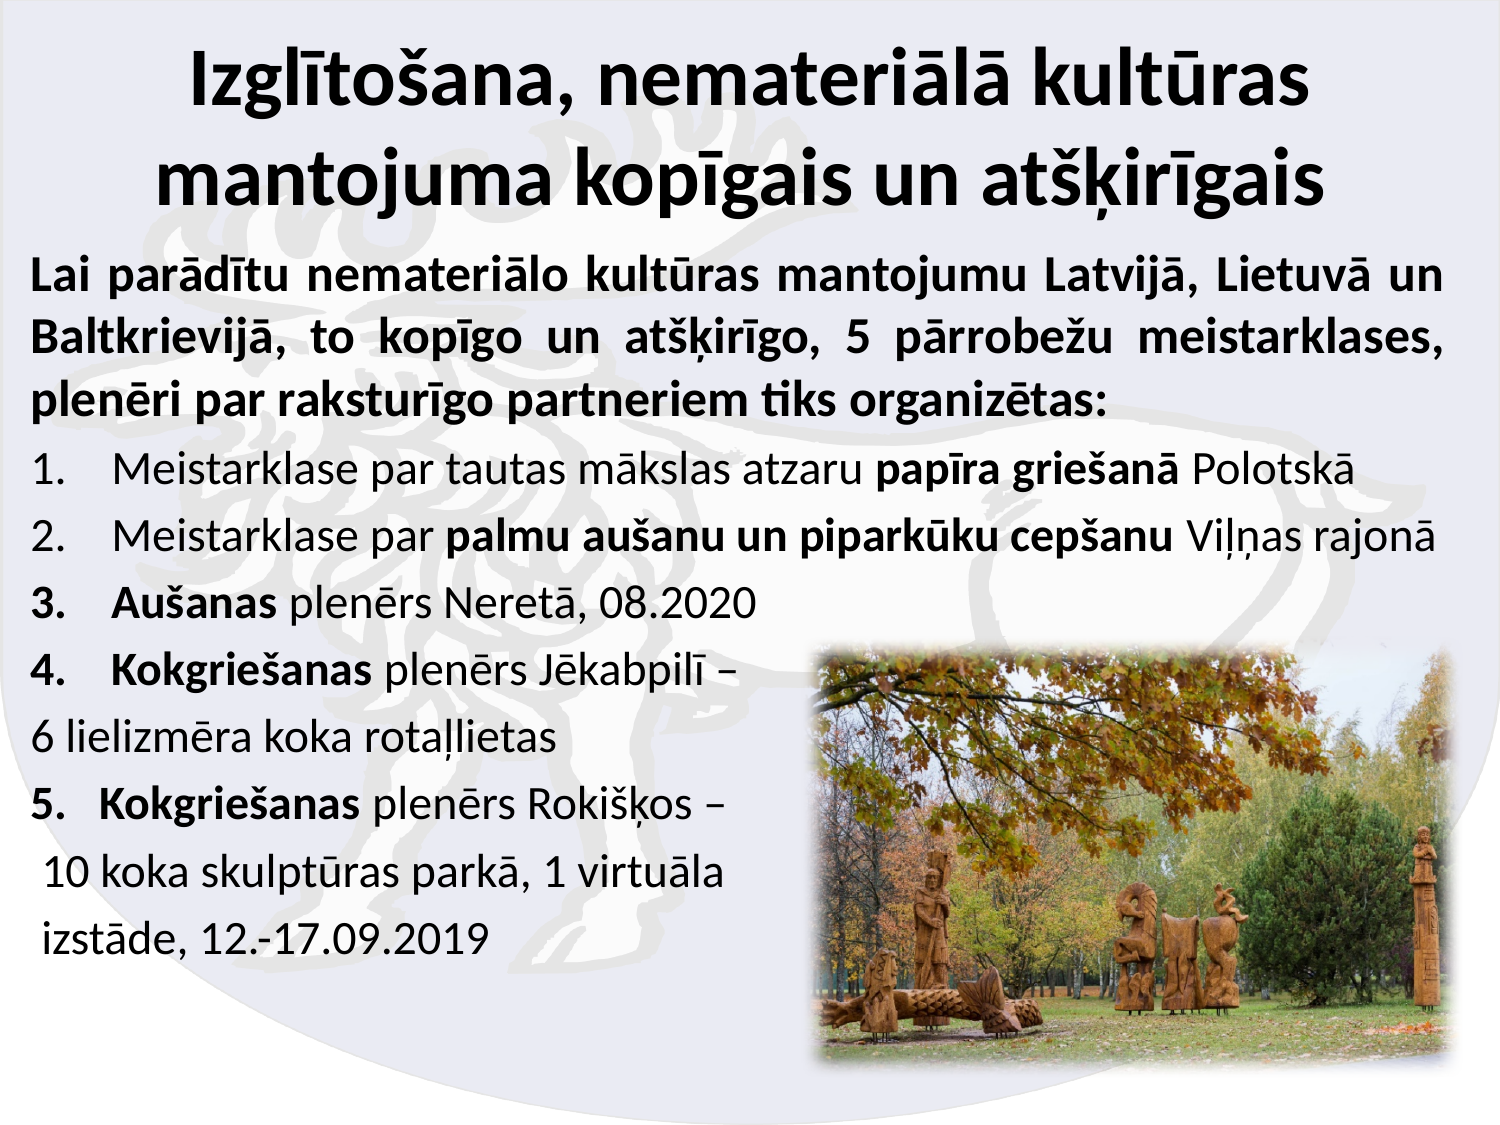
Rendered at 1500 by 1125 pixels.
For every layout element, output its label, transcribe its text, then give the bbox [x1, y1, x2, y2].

picture [800, 636, 1463, 1078]
title Izglītošana, nemateriālā kultūras mantojuma kopīgais un atšķirīgais [23, 19, 1477, 225]
list Lai parādītu nemateriālo kultūras mantojumu Latvijā, Lietuvā un Baltkrievijā, to kopīgo un atšķirīgo, 5 pārrobežu meistarklases, plenēri par raksturīgo partneriem tiks organizētas: Meistarklase par tautas mākslas atzaru papīra griešanā Polotskā Meistarklase par palmu aušanu un piparkūku cepšanu Viļņas rajonā Aušanas plenērs Neretā, 08.2020 Kokgriešanas plenērs Jēkabpilī – 6 lielizmēra koka rotaļlietas 5. Kokgriešanas plenērs Rokišķos – 10 koka skulptūras parkā, 1 virtuāla izstāde, 12.-17.09.2019 [15, 231, 1463, 1071]
